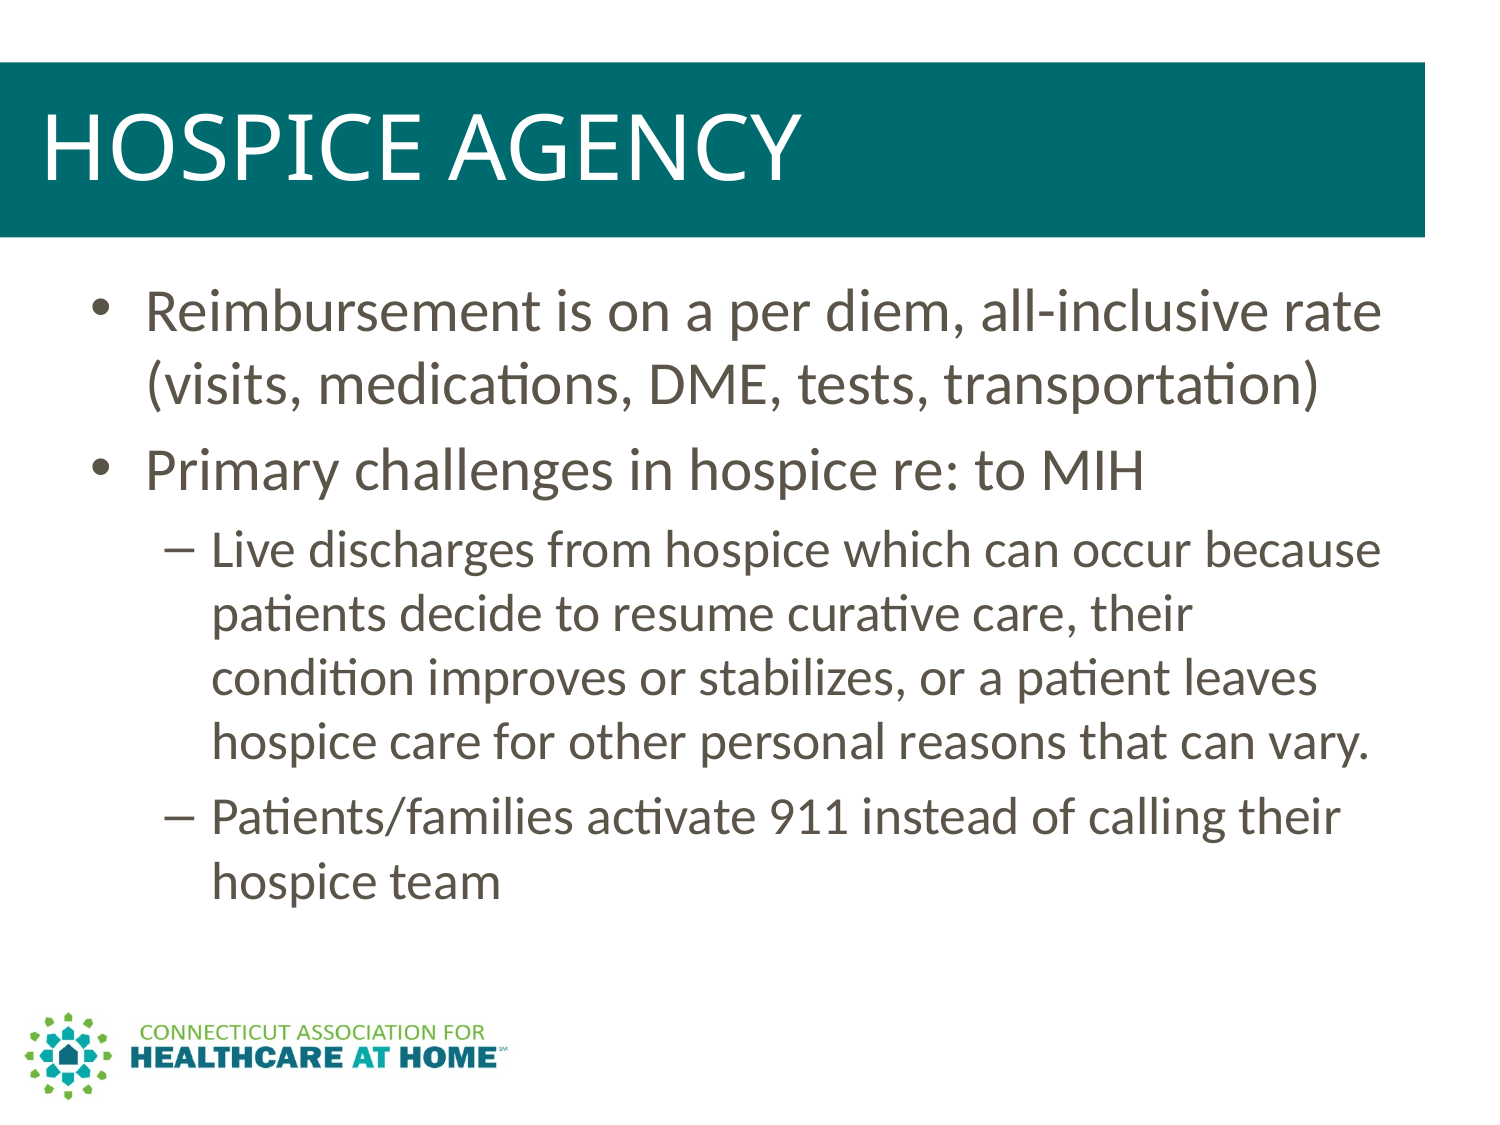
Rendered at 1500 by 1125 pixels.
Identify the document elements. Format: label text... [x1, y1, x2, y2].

picture [24, 1012, 520, 1101]
text_box [0, 60, 1427, 239]
title Hospice agency [24, 50, 1375, 238]
list Reimbursement is on a per diem, all-inclusive rate (visits, medications, DME, tests, transportation) Primary challenges in hospice re: to MIH Live discharges from hospice which can occur because patients decide to resume curative care, their condition improves or stabilizes, or a patient leaves hospice care for other personal reasons that can vary. Patients/families activate 911 instead of calling their hospice team [75, 262, 1425, 1005]
